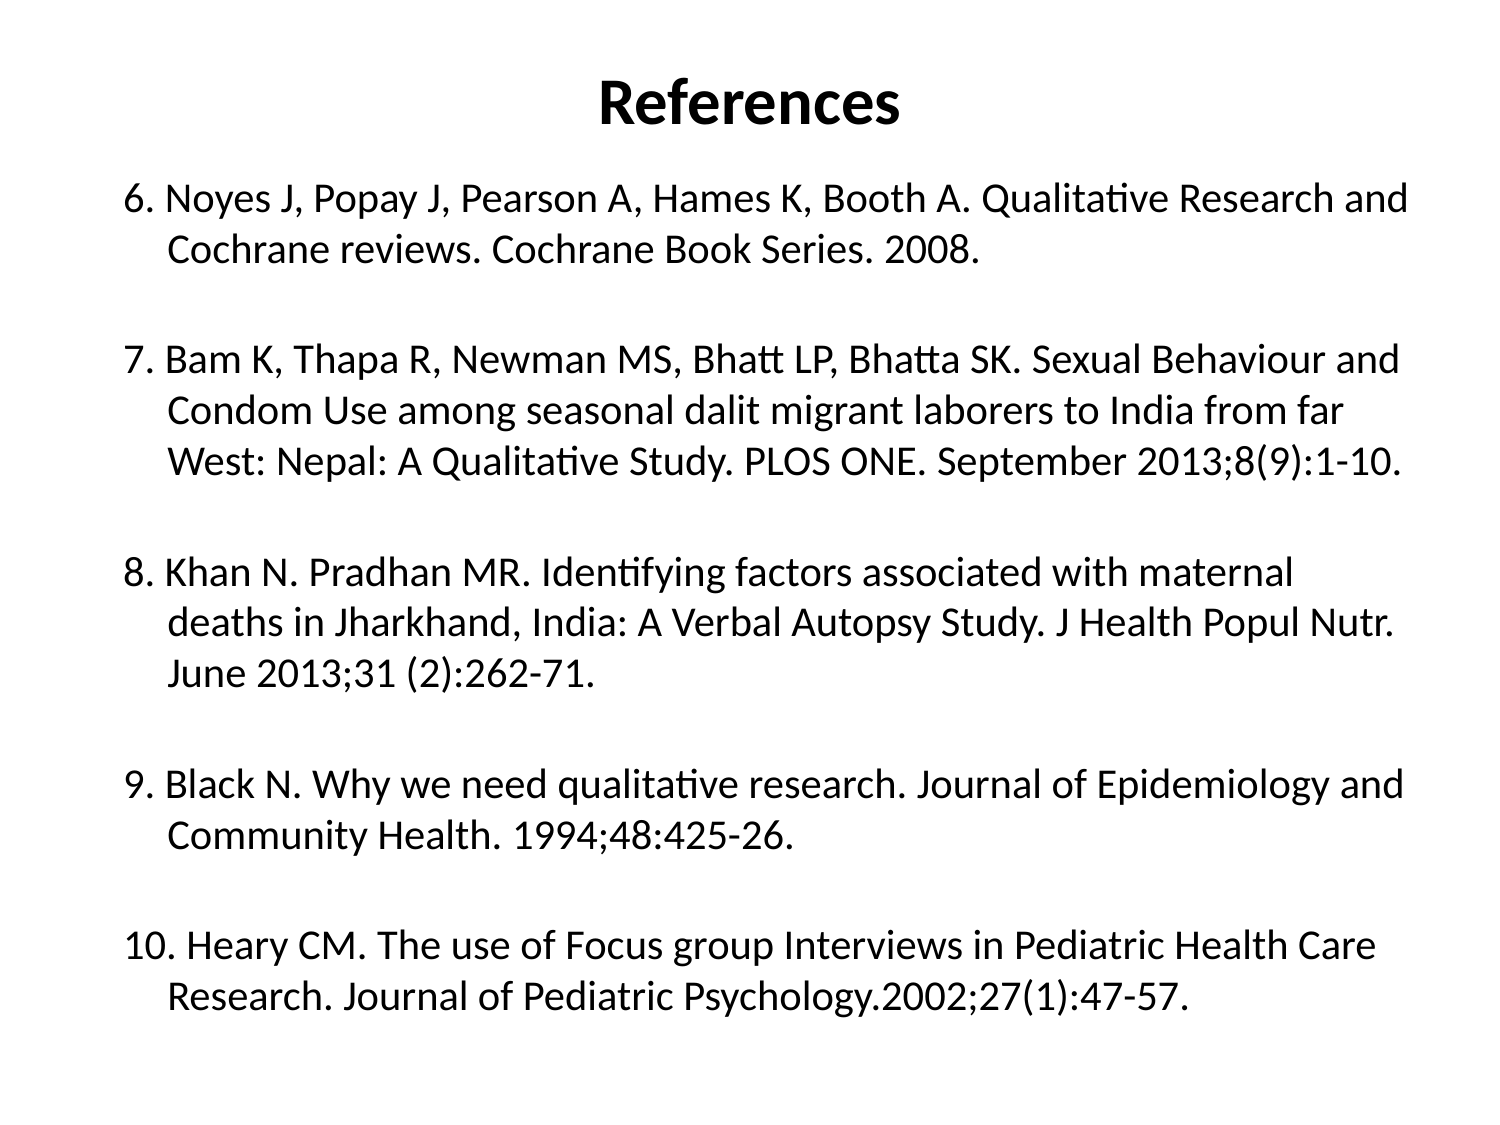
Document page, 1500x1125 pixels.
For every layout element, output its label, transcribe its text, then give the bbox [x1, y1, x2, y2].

list 6. Noyes J, Popay J, Pearson A, Hames K, Booth A. Qualitative Research and Cochrane reviews. Cochrane Book Series. 2008. 7. Bam K, Thapa R, Newman MS, Bhatt LP, Bhatta SK. Sexual Behaviour and Condom Use among seasonal dalit migrant laborers to India from far West: Nepal: A Qualitative Study. PLOS ONE. September 2013;8(9):1-10. 8. Khan N. Pradhan MR. Identifying factors associated with maternal deaths in Jharkhand, India: A Verbal Autopsy Study. J Health Popul Nutr. June 2013;31 (2):262-71. 9. Black N. Why we need qualitative research. Journal of Epidemiology and Community Health. 1994;48:425-26. 10. Heary CM. The use of Focus group Interviews in Pediatric Health Care Research. Journal of Pediatric Psychology.2002;27(1):47-57. [37, 162, 1425, 1088]
title References [75, 45, 1425, 150]
